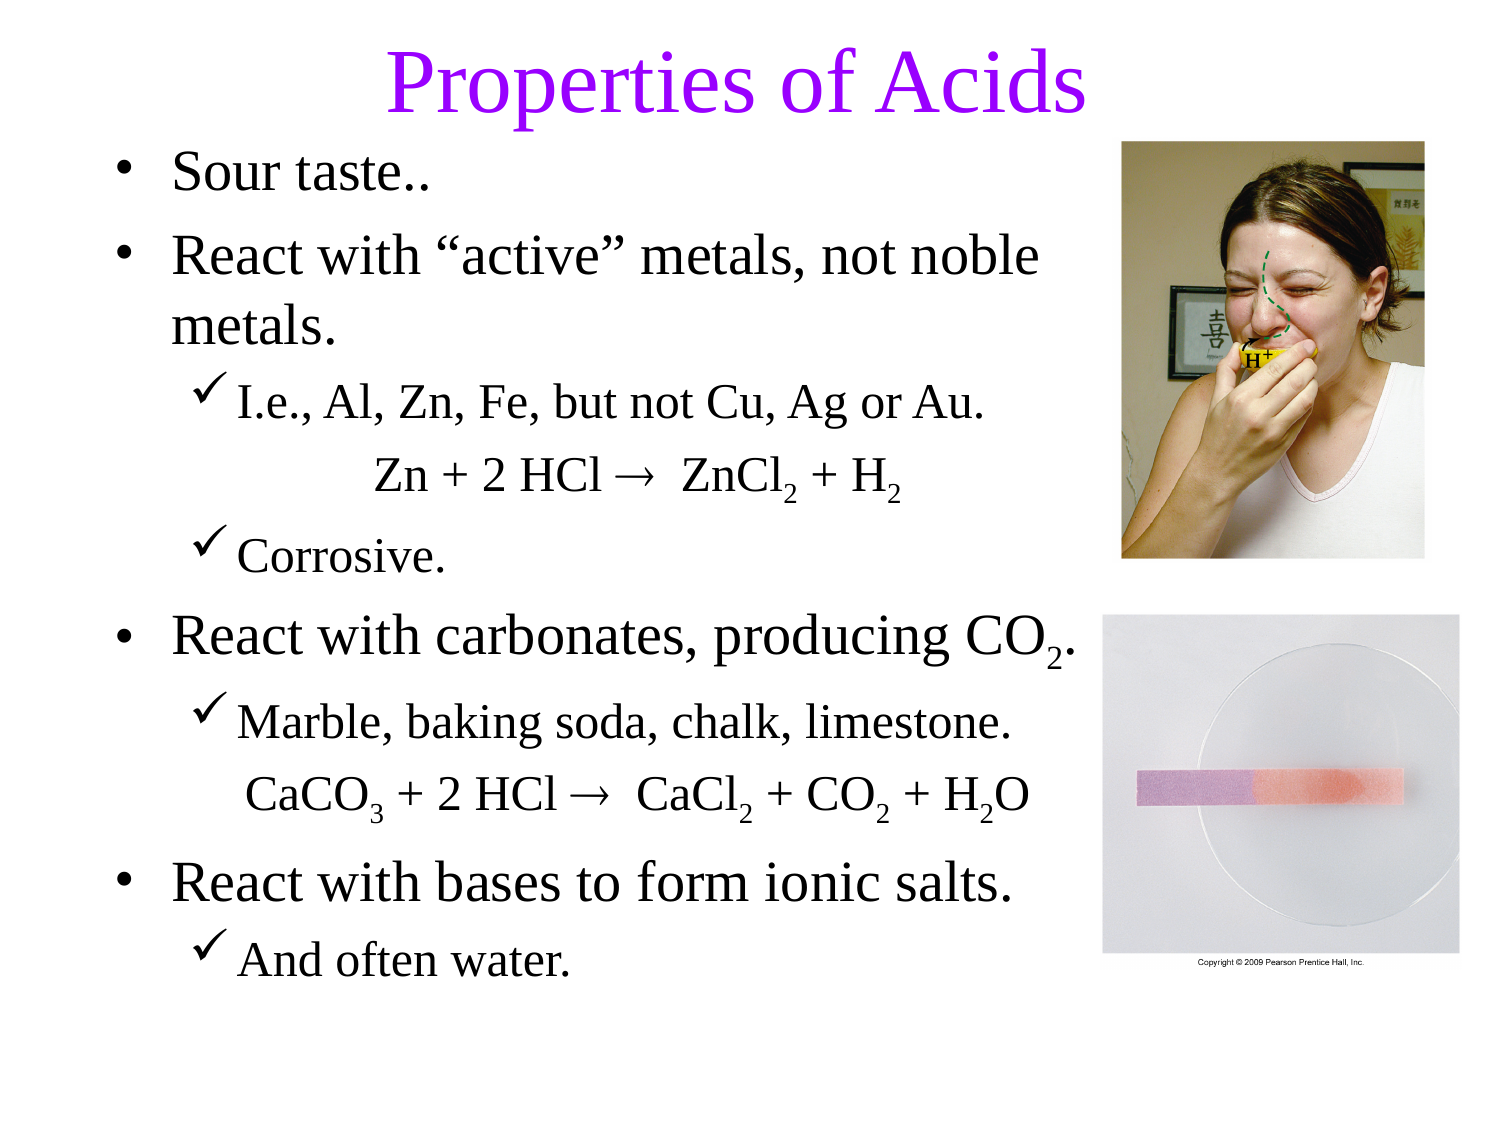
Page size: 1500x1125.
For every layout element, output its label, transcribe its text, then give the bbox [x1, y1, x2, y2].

text_box Sour taste.. React with “active” metals, not noble metals. I.e., Al, Zn, Fe, but not Cu, Ag or Au. Zn + 2 HCl ZnCl2 + H2 Corrosive. React with carbonates, producing CO2. Marble, baking soda, chalk, limestone. CaCO3 + 2 HCl CaCl2 + CO2 + H2O React with bases to form ionic salts. And often water. [99, 124, 1100, 1063]
picture [1099, 612, 1462, 971]
text_box Properties of Acids [99, 7, 1375, 145]
picture [1112, 137, 1432, 563]
